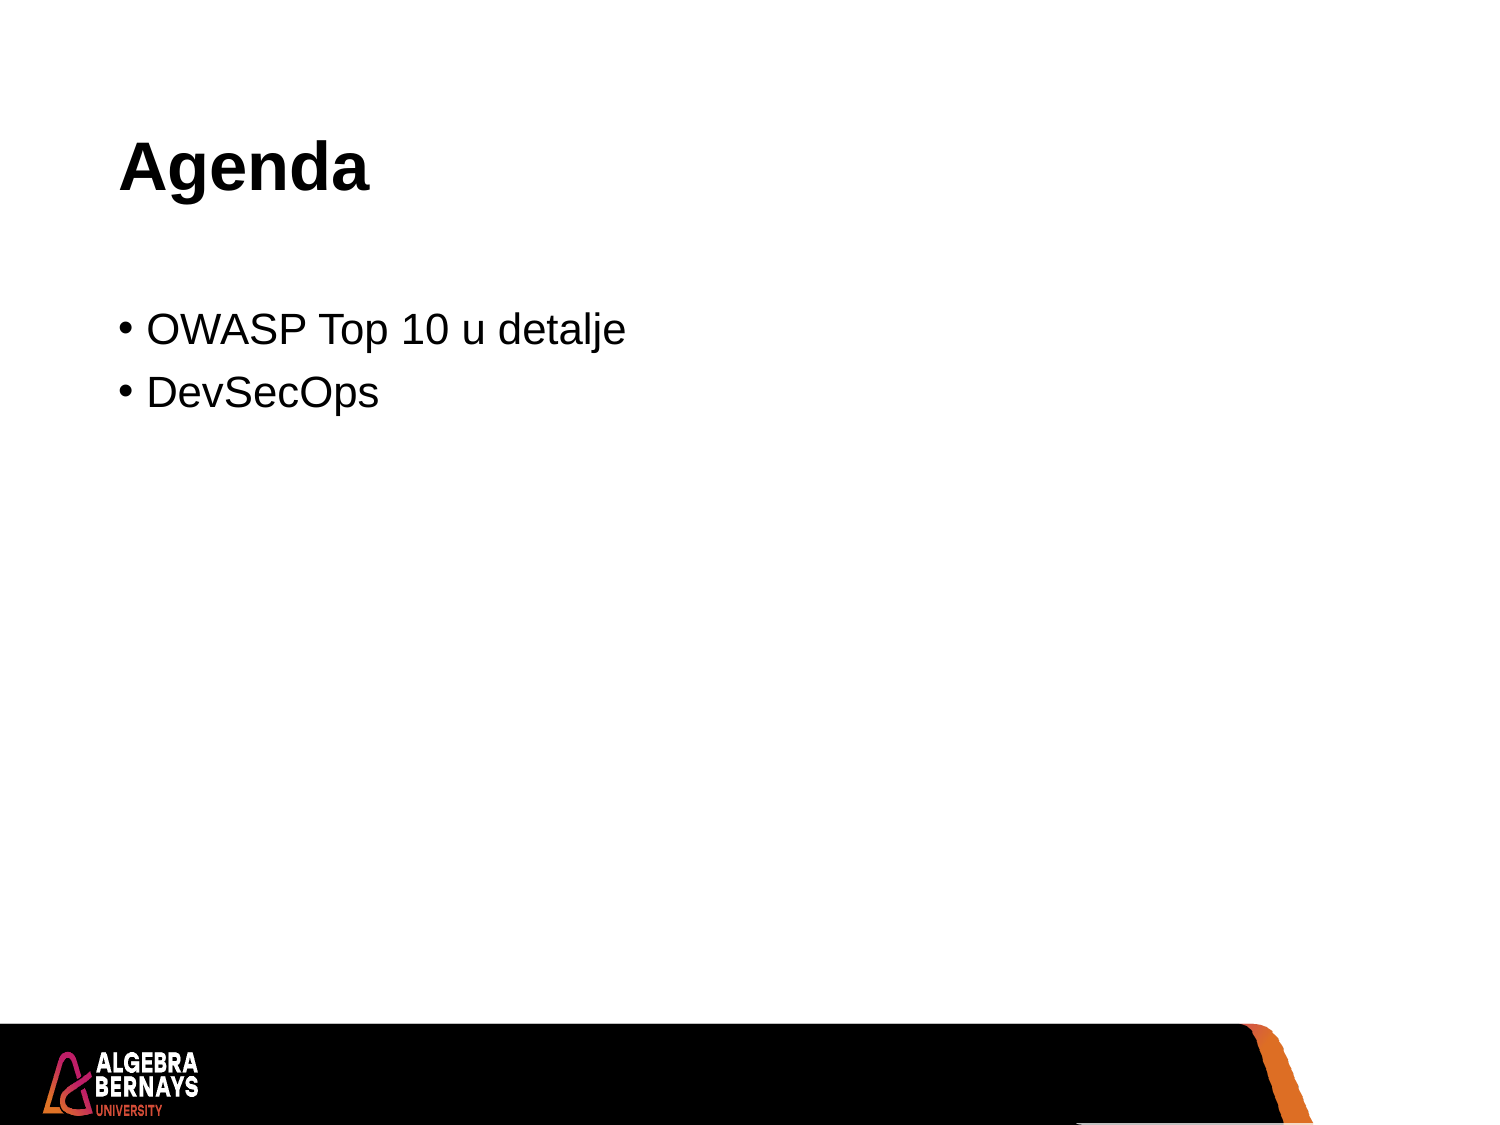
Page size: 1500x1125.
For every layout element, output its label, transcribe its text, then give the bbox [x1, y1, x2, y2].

list OWASP Top 10 u detalje DevSecOps [103, 299, 1397, 1014]
picture [0, 1023, 1468, 1125]
title Agenda [103, 59, 1397, 278]
